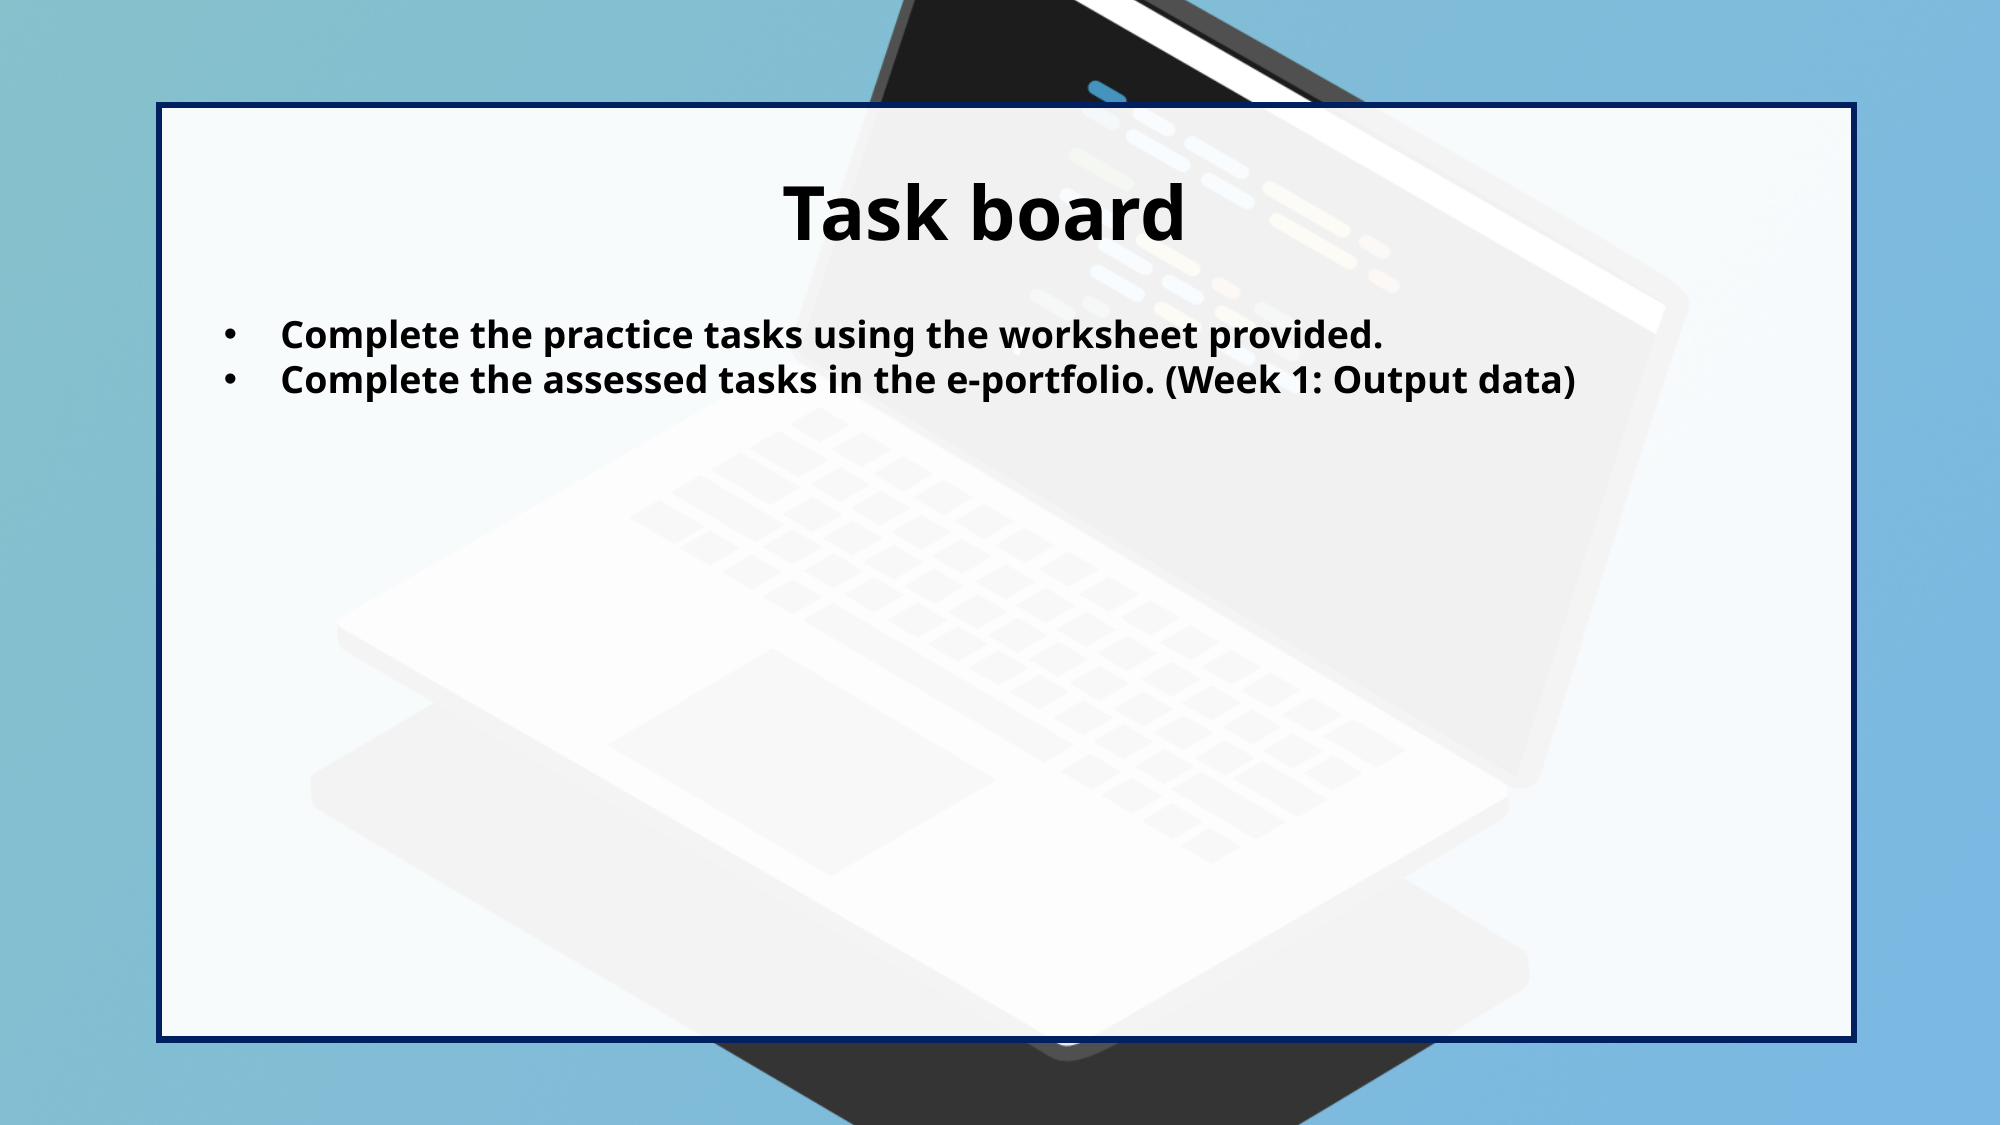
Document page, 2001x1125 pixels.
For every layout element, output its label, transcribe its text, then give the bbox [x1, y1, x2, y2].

text_box Task board [195, 158, 1776, 264]
picture [0, 0, 2000, 1125]
text_box Complete the practice tasks using the worksheet provided. Complete the assessed tasks in the e-portfolio. (Week 1: Output data) [209, 303, 1692, 409]
text_box [158, 104, 1855, 1041]
